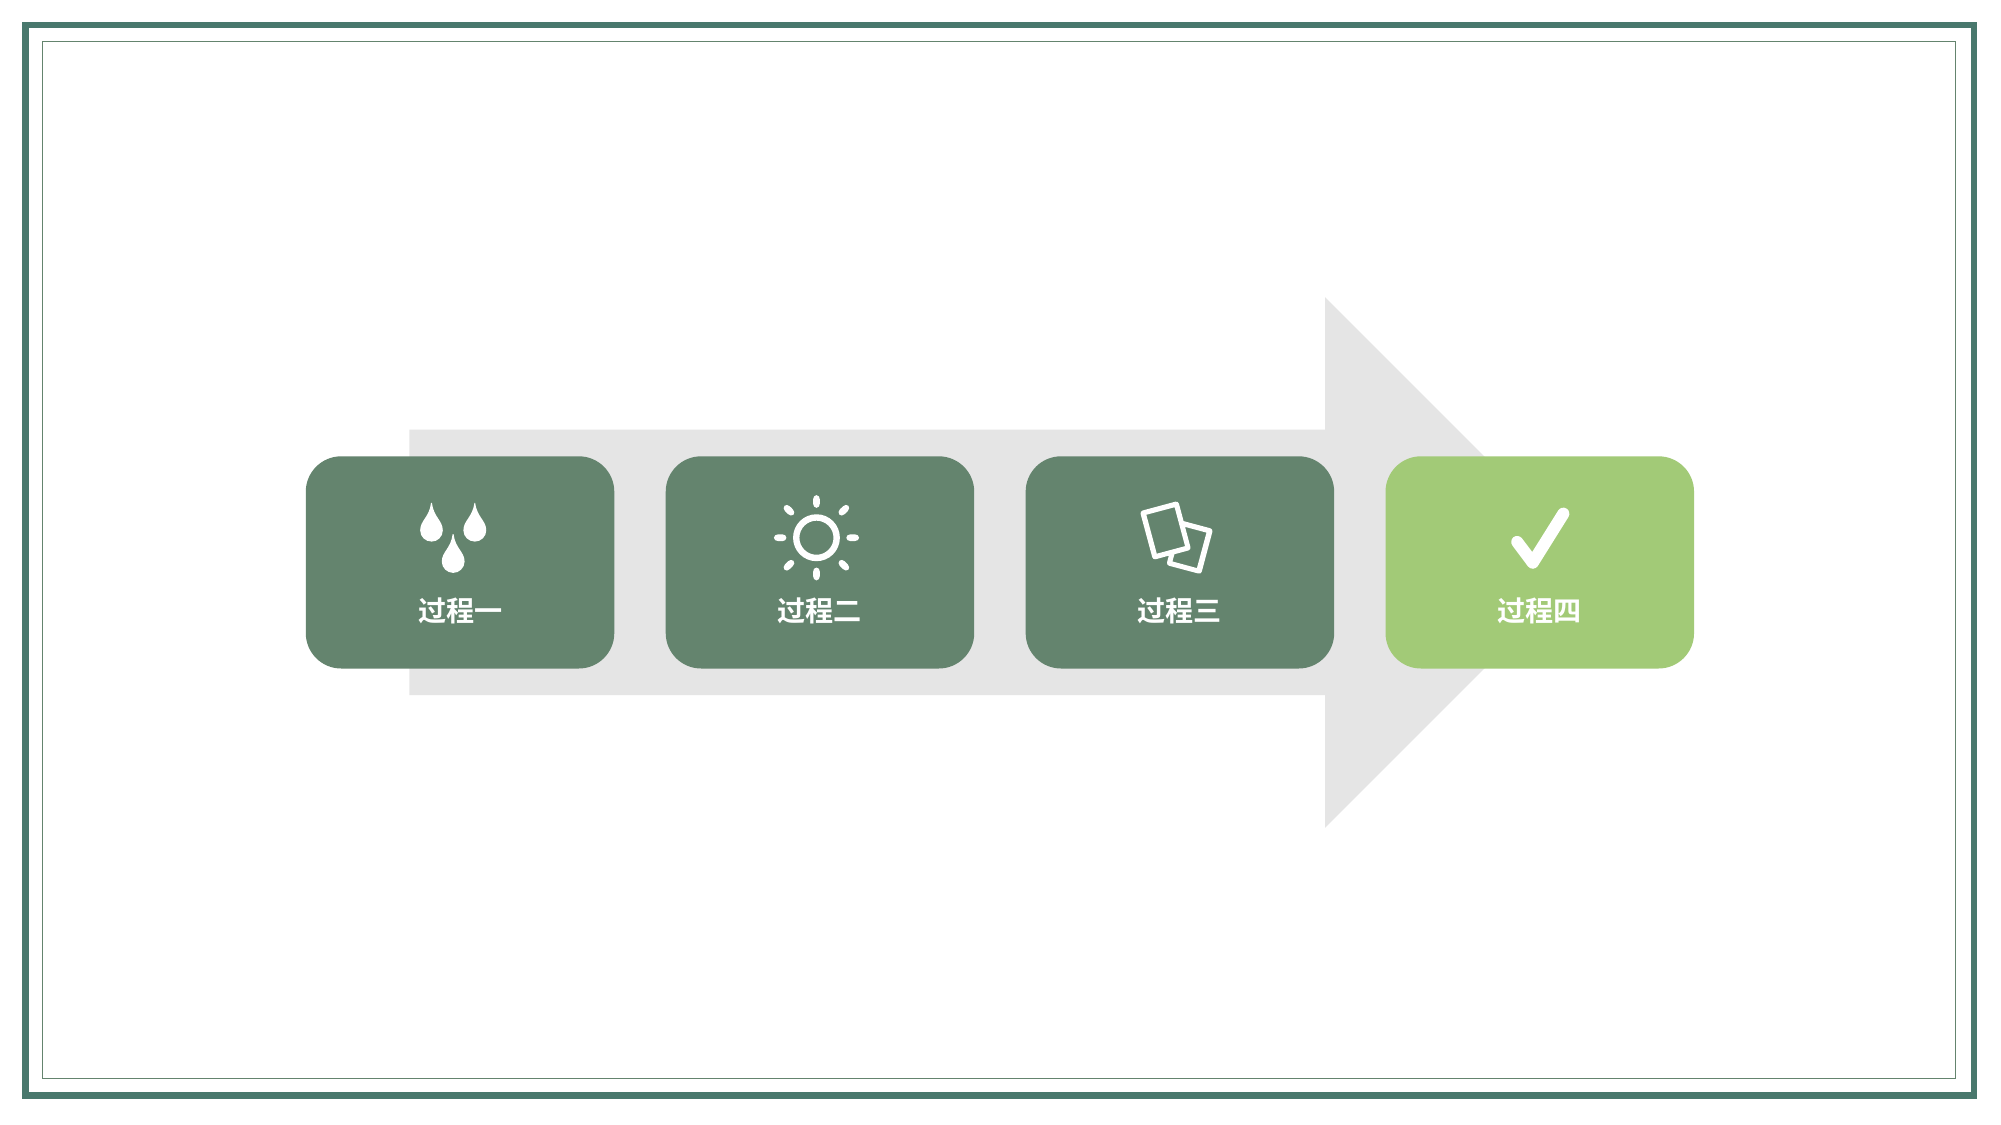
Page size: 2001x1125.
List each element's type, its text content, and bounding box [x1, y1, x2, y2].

text_box 过程四 [1384, 455, 1696, 670]
text_box [420, 502, 443, 542]
text_box [838, 504, 850, 516]
text_box 过程二 [664, 455, 976, 670]
text_box [773, 534, 787, 542]
text_box [783, 559, 795, 571]
text_box [463, 502, 487, 542]
text_box [441, 534, 465, 573]
text_box [1511, 507, 1570, 569]
text_box [1140, 501, 1213, 574]
text_box 过程一 [304, 455, 616, 670]
text_box [813, 495, 820, 508]
text_box [846, 534, 860, 542]
text_box [838, 559, 850, 571]
text_box [793, 514, 840, 562]
text_box [25, 24, 1975, 1097]
text_box [783, 504, 795, 516]
text_box [42, 41, 1956, 1080]
text_box [409, 297, 1483, 828]
text_box [813, 567, 820, 581]
text_box 过程三 [1024, 455, 1336, 670]
